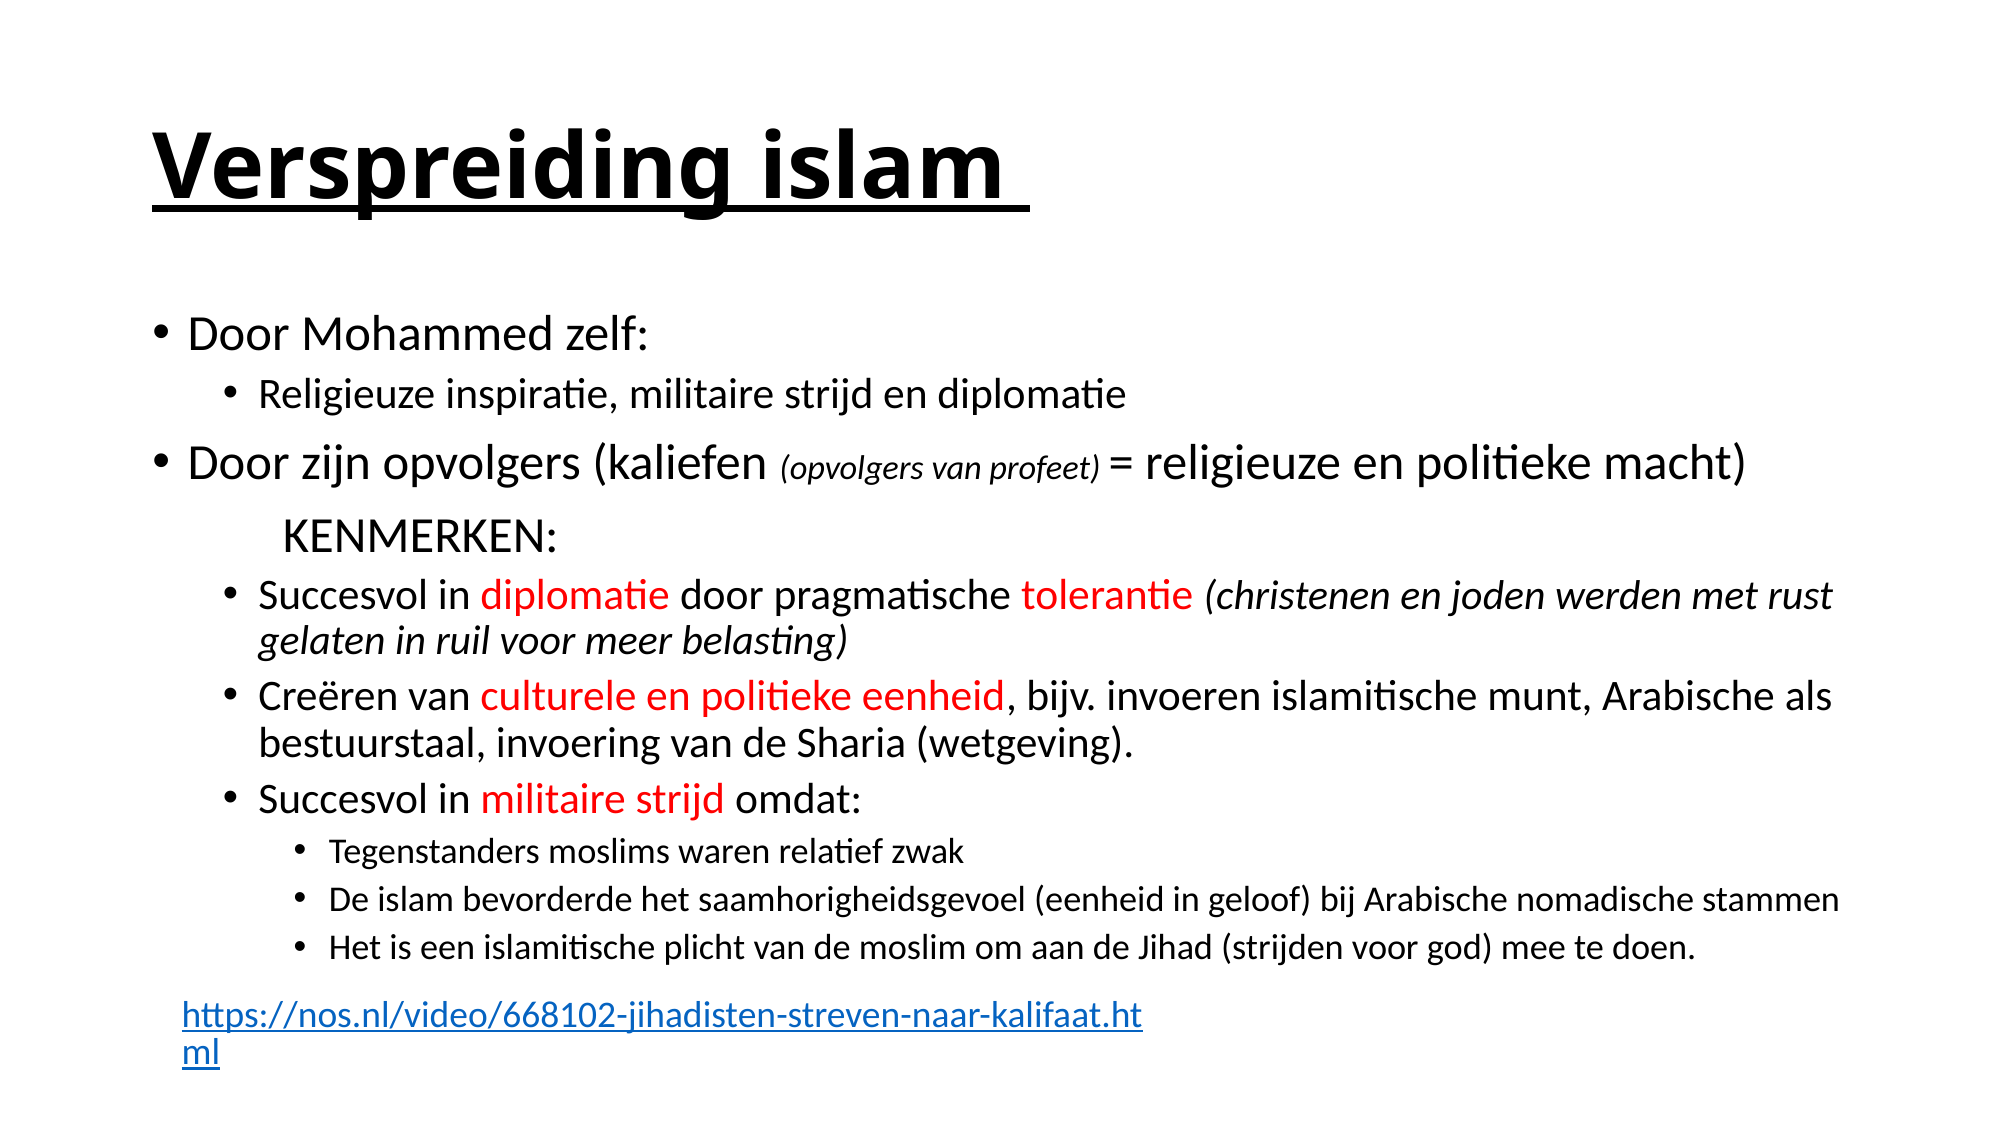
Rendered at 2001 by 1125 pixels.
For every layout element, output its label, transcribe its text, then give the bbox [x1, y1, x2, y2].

text_box https://nos.nl/video/668102-jihadisten-streven-naar-kalifaat.html [166, 982, 1167, 1043]
title Verspreiding islam [137, 59, 1863, 278]
list Door Mohammed zelf: Religieuze inspiratie, militaire strijd en diplomatie Door zijn opvolgers (kaliefen (opvolgers van profeet) = religieuze en politieke macht) KENMERKEN: Succesvol in diplomatie door pragmatische tolerantie (christenen en joden werden met rust gelaten in ruil voor meer belasting) Creëren van culturele en politieke eenheid, bijv. invoeren islamitische munt, Arabische als bestuurstaal, invoering van de Sharia (wetgeving). Succesvol in militaire strijd omdat: Tegenstanders moslims waren relatief zwak De islam bevorderde het saamhorigheidsgevoel (eenheid in geloof) bij Arabische nomadische stammen Het is een islamitische plicht van de moslim om aan de Jihad (strijden voor god) mee te doen. [137, 299, 1863, 1014]
